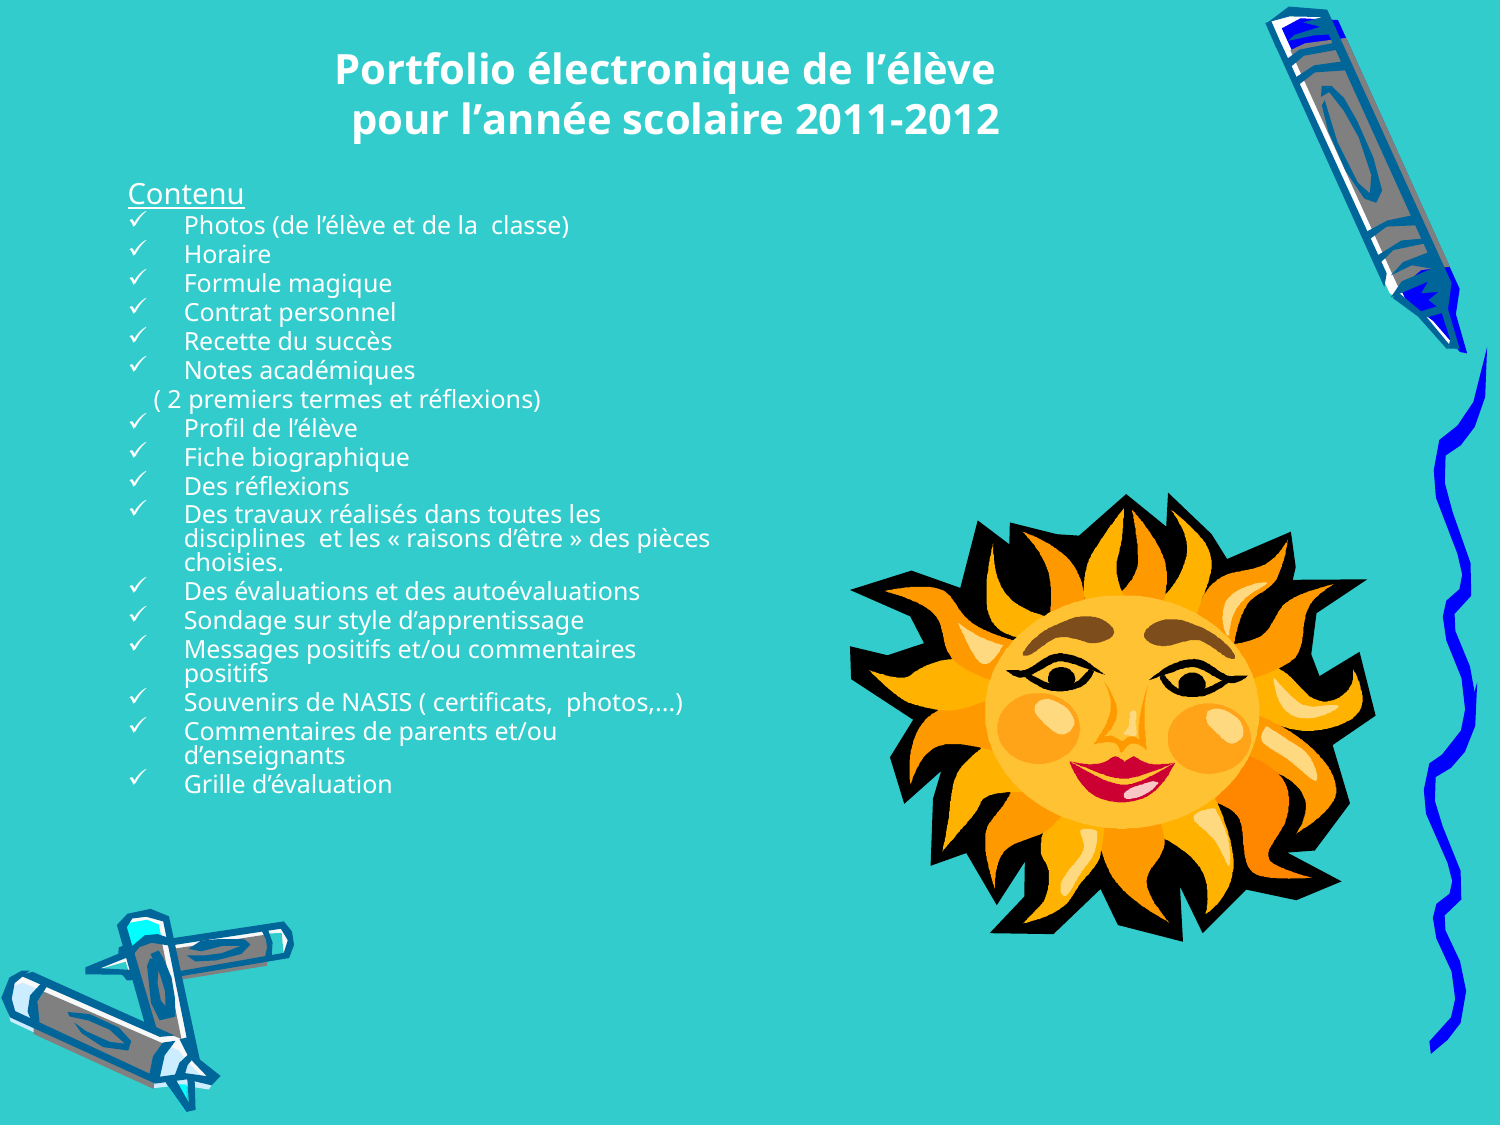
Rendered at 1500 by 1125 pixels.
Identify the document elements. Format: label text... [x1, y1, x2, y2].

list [849, 487, 1388, 953]
list Contenu Photos (de l’élève et de la classe) Horaire Formule magique Contrat personnel Recette du succès Notes académiques ( 2 premiers termes et réflexions) Profil de l’élève Fiche biographique Des réflexions Des travaux réalisés dans toutes les disciplines et les « raisons d’être » des pièces choisies. Des évaluations et des autoévaluations Sondage sur style d’apprentissage Messages positifs et/ou commentaires positifs Souvenirs de NASIS ( certificats, photos,...) Commentaires de parents et/ou d’enseignants Grille d’évaluation [112, 174, 732, 901]
title Portfolio électronique de l’élève pour l’année scolaire 2011-2012 [112, 24, 1240, 151]
